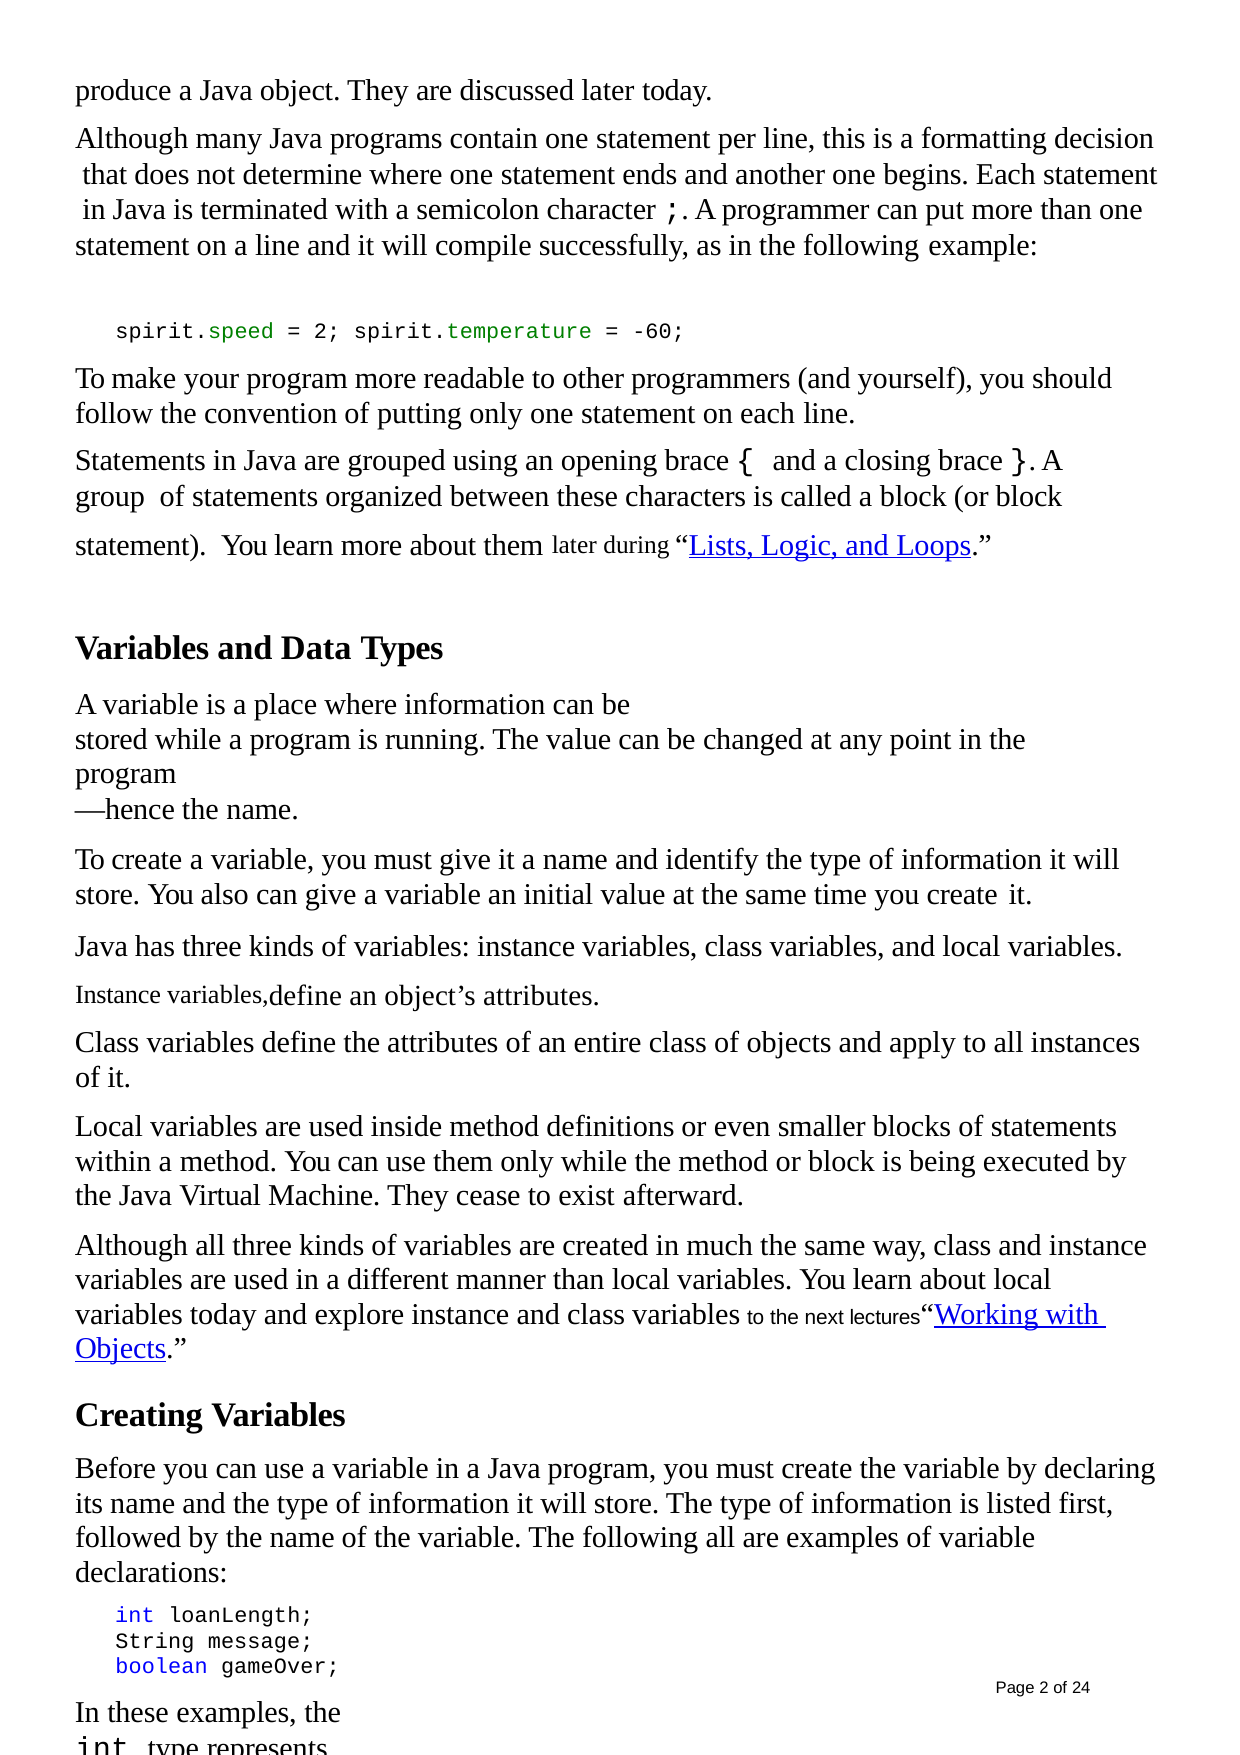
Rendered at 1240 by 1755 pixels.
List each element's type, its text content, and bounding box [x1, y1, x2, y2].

text_box produce a Java object. They are discussed later today. Although many Java programs contain one statement per line, this is a formatting decision that does not determine where one statement ends and another one begins. Each statement in Java is terminated with a semicolon character ;. A programmer can put more than one statement on a line and it will compile successfully, as in the following example: spirit.speed = 2; spirit.temperature = -60; To make your program more readable to other programmers (and yourself), you should follow the convention of putting only one statement on each line. Statements in Java are grouped using an opening brace { and a closing brace }. A group of statements organized between these characters is called a block (or block statement). You learn more about them later during “Lists, Logic, and Loops.” Variables and Data Types A variable is a place where information can be stored while a program is running. The value can be changed at any point in the program —hence the name. To create a variable, you must give it a name and identify the type of information it will store. You also can give a variable an initial value at the same time you create it. Java has three kinds of variables: instance variables, class variables, and local variables. Instance variables,define an object’s attributes. Class variables define the attributes of an entire class of objects and apply to all instances of it. Local variables are used inside method definitions or even smaller blocks of statements within a method. You can use them only while the method or block is being executed by the Java Virtual Machine. They cease to exist afterward. Although all three kinds of variables are created in much the same way, class and instance variables are used in a different manner than local variables. You learn about local variables today and explore instance and class variables to the next lectures“Working with Objects.” Creating Variables Before you can use a variable in a Java program, you must create the variable by declaring its name and the type of information it will store. The type of information is listed first, followed by the name of the variable. The following all are examples of variable declarations: int loanLength; String message; boolean gameOver; In these examples, the int type represents integers, String is an object that holds text, [72, 55, 1164, 1755]
